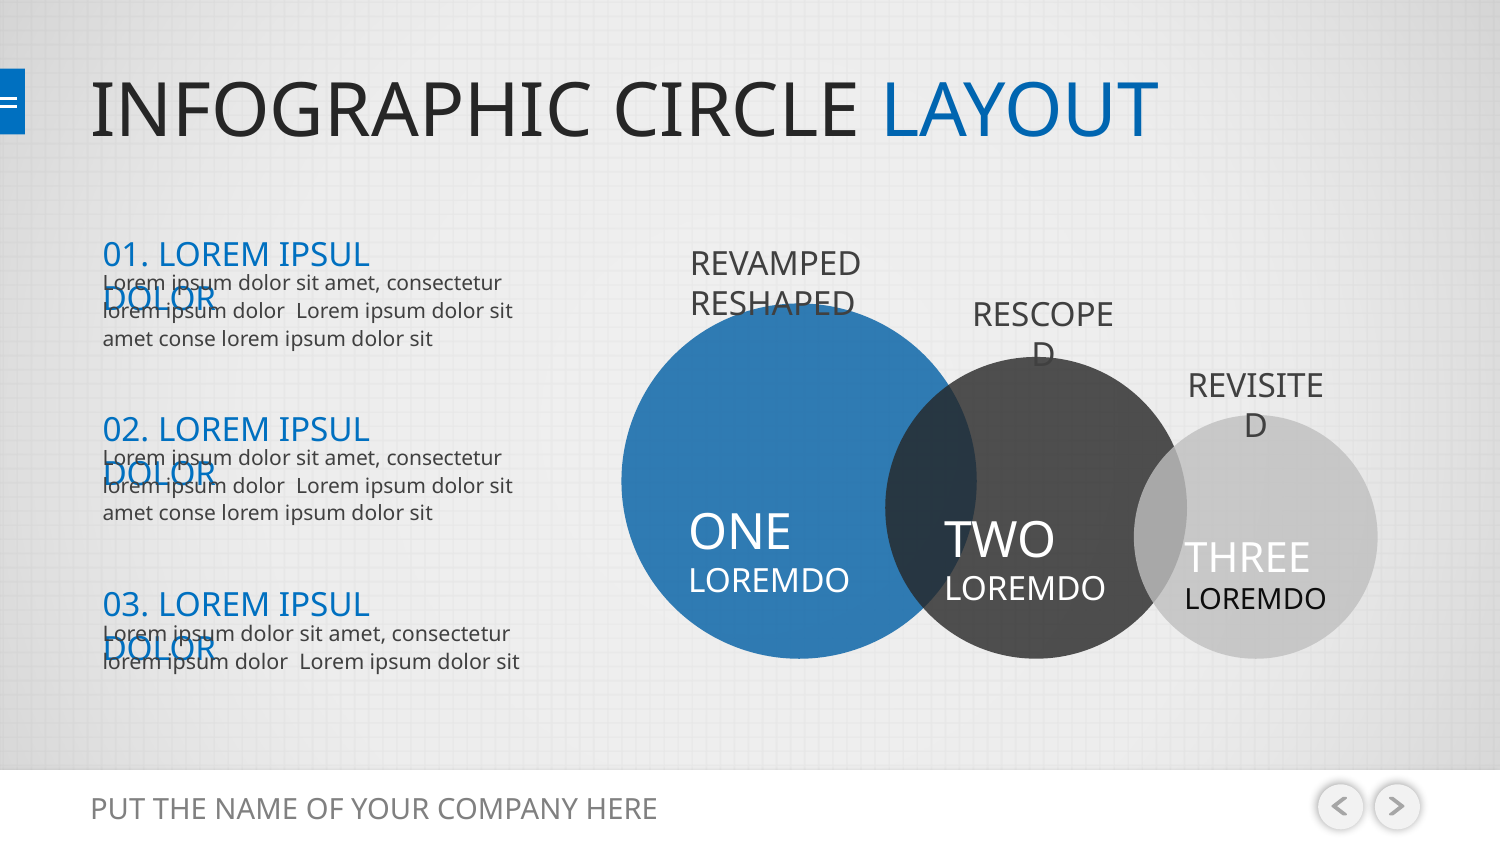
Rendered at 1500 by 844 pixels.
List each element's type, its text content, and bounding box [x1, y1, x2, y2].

footer PUT THE NAME OF YOUR COMPANY HERE [75, 784, 1163, 833]
text_box RESCOPED [952, 285, 1134, 381]
text_box TWO LOREMDO [883, 380, 1165, 661]
picture [0, 0, 1500, 770]
list 03. LOREM IPSUL DOLOR [87, 571, 452, 609]
text_box REVAMPED RESHAPED [675, 234, 1007, 329]
title INFOGRAPHIC CIRCLE LAYOUT [75, 71, 1325, 142]
list 01. LOREM IPSUL DOLOR [87, 221, 452, 259]
text_box THREE LOREMDO [1131, 452, 1380, 661]
list Lorem ipsum dolor sit amet, consectetur lorem ipsum dolor Lorem ipsum dolor sit amet conse lorem ipsum dolor sit [87, 259, 538, 360]
text_box REVISITED [1165, 356, 1347, 452]
list Lorem ipsum dolor sit amet, consectetur lorem ipsum dolor Lorem ipsum dolor sit [87, 609, 538, 710]
list 02. LOREM IPSUL DOLOR [87, 396, 452, 434]
list Lorem ipsum dolor sit amet, consectetur lorem ipsum dolor Lorem ipsum dolor sit amet conse lorem ipsum dolor sit [87, 434, 538, 535]
text_box ONE LOREMDO [619, 329, 949, 661]
